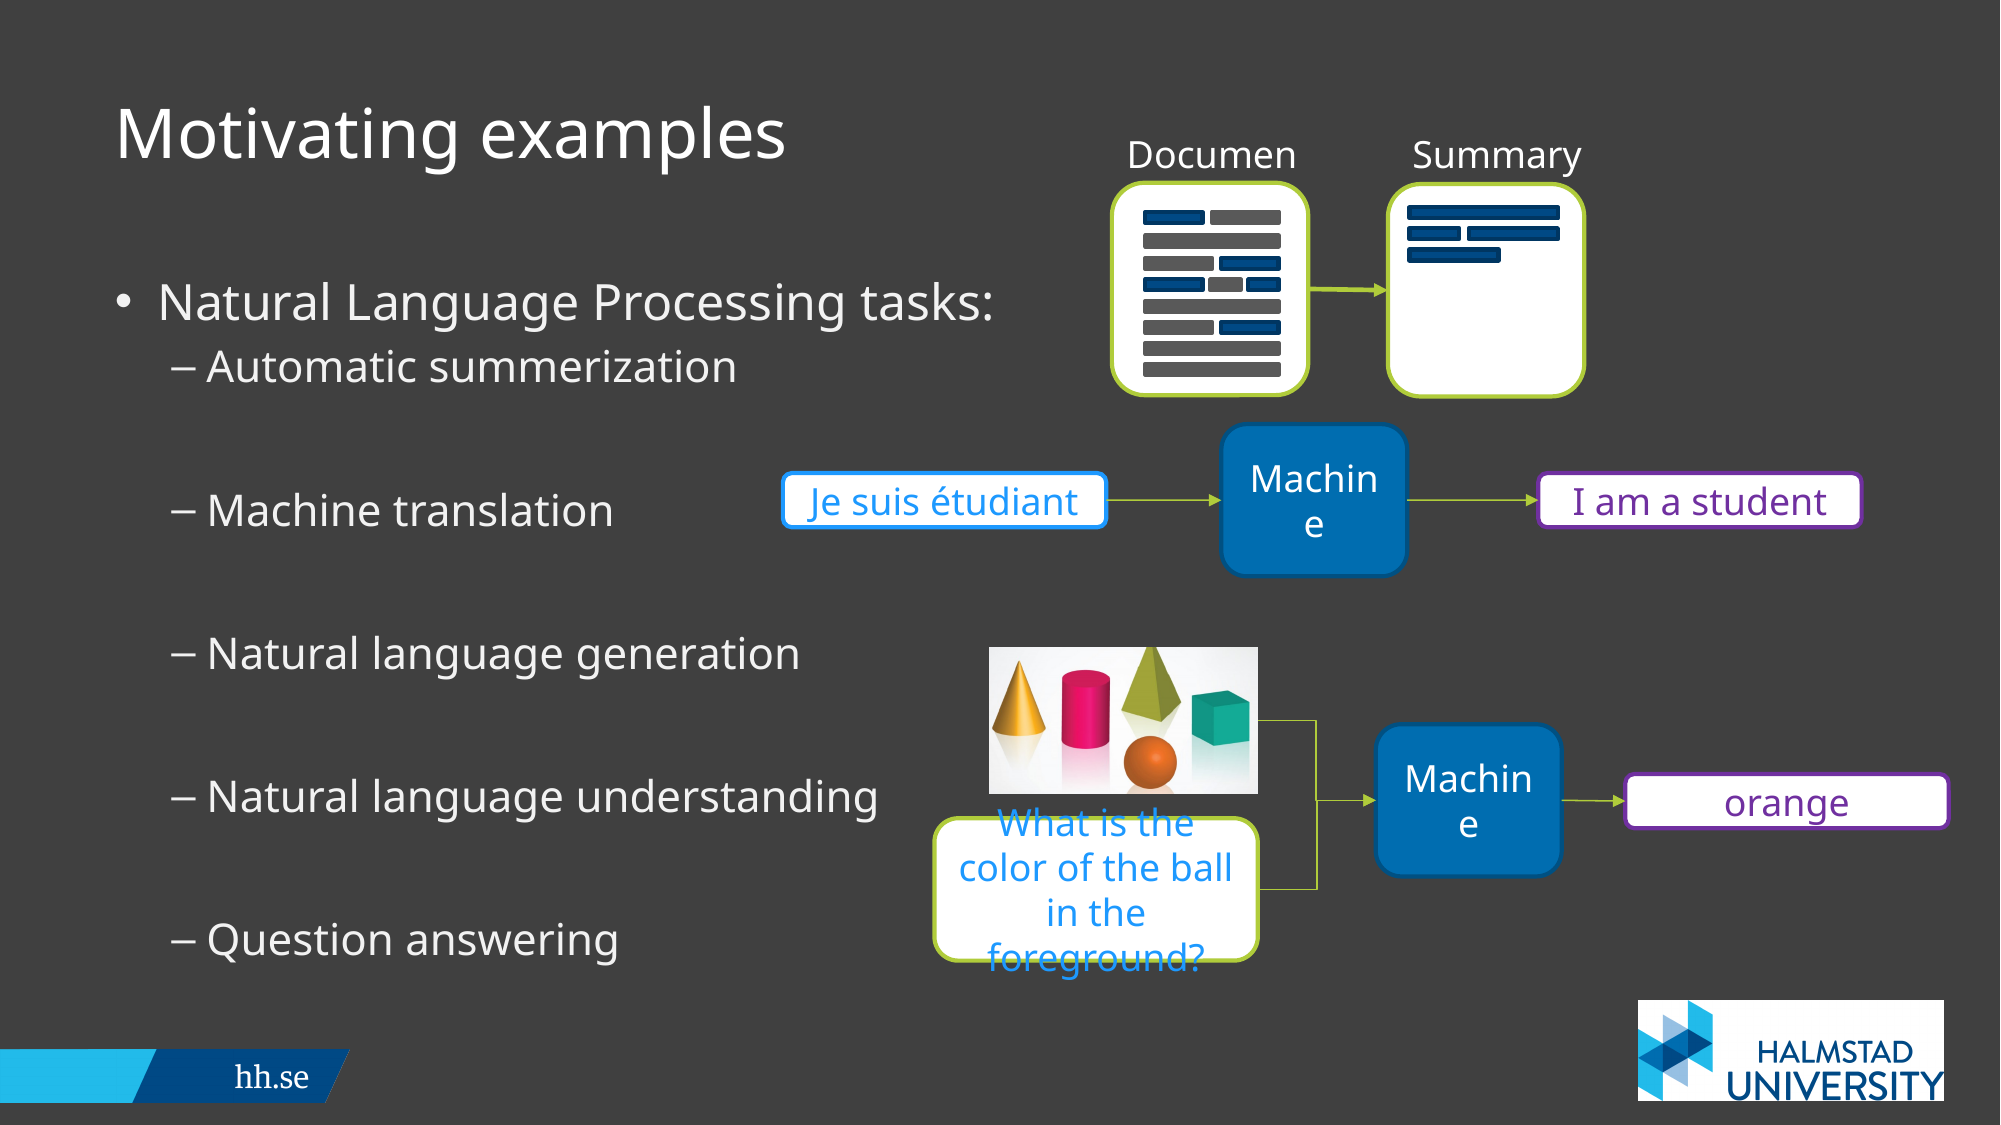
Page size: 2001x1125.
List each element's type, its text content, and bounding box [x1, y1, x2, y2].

list Natural Language Processing tasks: Automatic summerization Machine translation Natural language generation Natural language understanding Question answering [99, 262, 1931, 1006]
picture [989, 647, 1259, 794]
title Motivating examples [99, 37, 1931, 226]
text_box [1407, 205, 1560, 220]
text_box [1219, 320, 1281, 335]
text_box orange [1623, 771, 1951, 831]
text_box [1208, 277, 1243, 292]
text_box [1257, 800, 1377, 890]
text_box [1467, 226, 1560, 241]
text_box [1143, 320, 1214, 335]
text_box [1257, 720, 1377, 799]
text_box [1407, 247, 1501, 263]
text_box [1219, 256, 1281, 271]
text_box [1143, 362, 1281, 377]
text_box [1143, 341, 1281, 356]
text_box [1143, 277, 1205, 292]
text_box Je suis étudiant [780, 470, 1109, 530]
text_box Machine [1219, 421, 1410, 579]
text_box Summary [1397, 123, 1600, 184]
text_box [1246, 277, 1281, 292]
text_box [1385, 184, 1587, 399]
text_box [1143, 299, 1281, 314]
text_box [1109, 206, 1311, 398]
text_box [1143, 256, 1214, 271]
picture [1638, 1000, 1944, 1101]
text_box [1407, 226, 1461, 241]
text_box What is the color of the ball in the foreground? [932, 816, 1260, 963]
text_box Machine [1381, 722, 1564, 879]
picture [0, 1049, 350, 1103]
text_box [1143, 233, 1281, 249]
text_box Document [1111, 123, 1314, 229]
text_box I am a student [1536, 470, 1864, 530]
